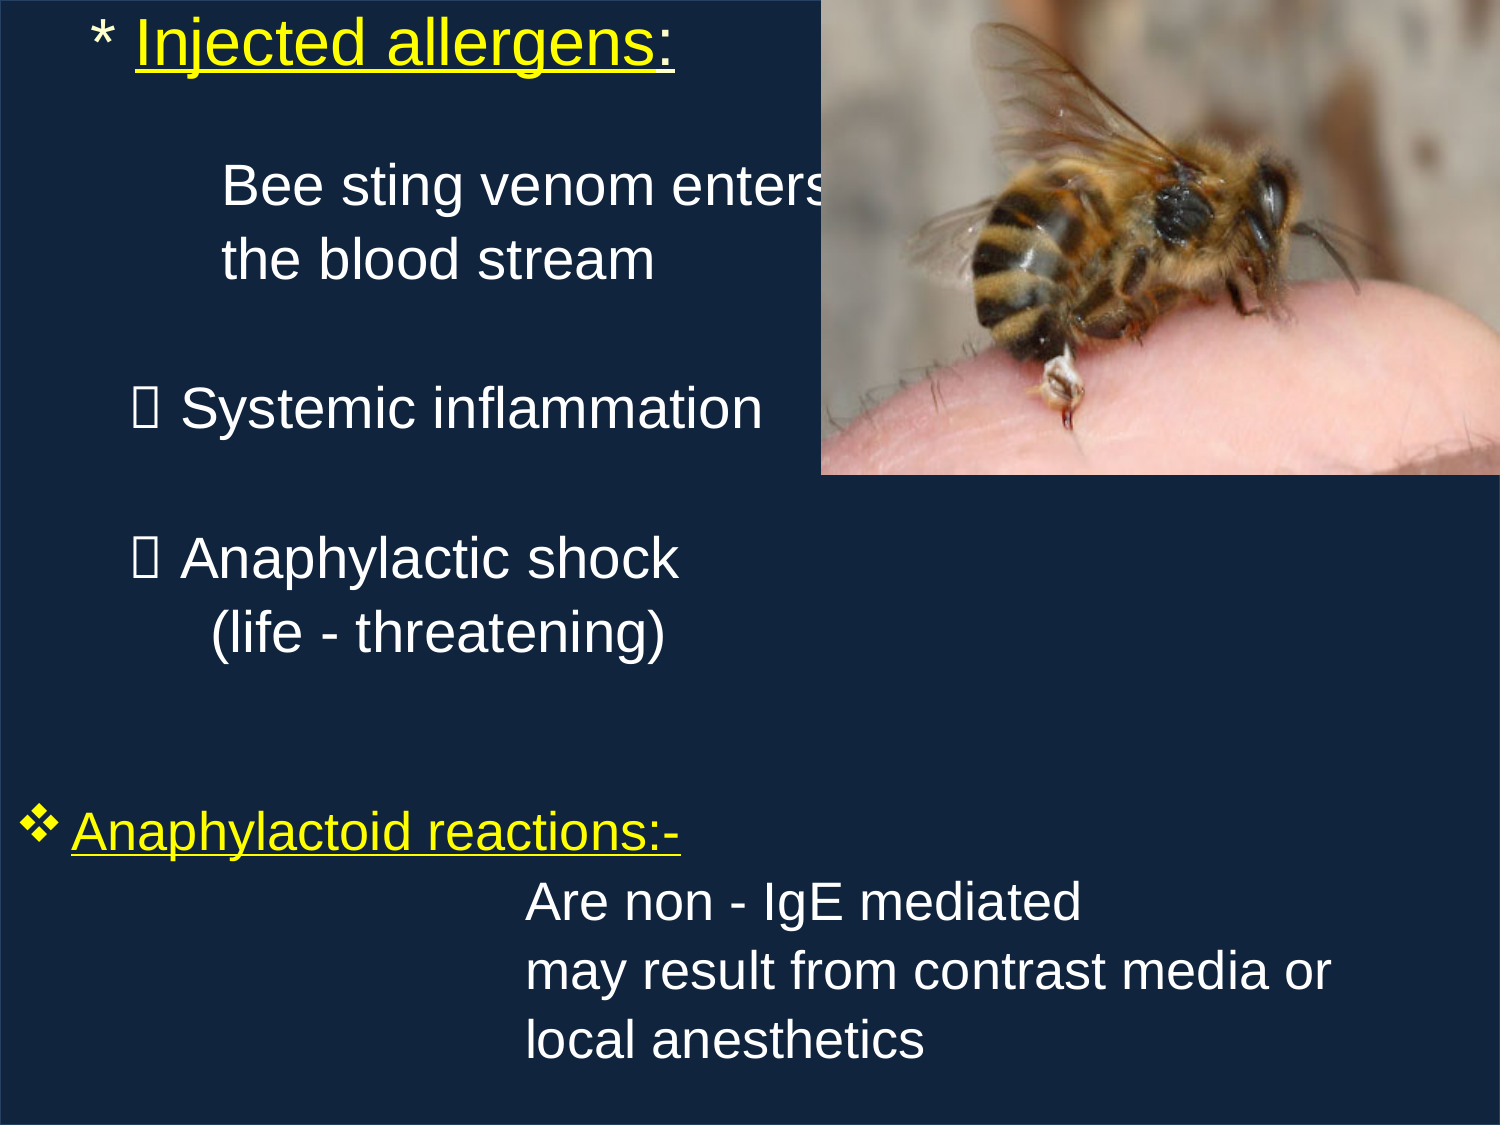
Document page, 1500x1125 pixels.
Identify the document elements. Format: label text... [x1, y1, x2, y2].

picture [821, 0, 1500, 476]
list * Injected allergens: Bee sting venom enters the blood stream  Systemic inflammation  Anaphylactic shock (life - threatening) Anaphylactoid reactions:- Are non - IgE mediated may result from contrast media or local anesthetics [0, 0, 1500, 1125]
